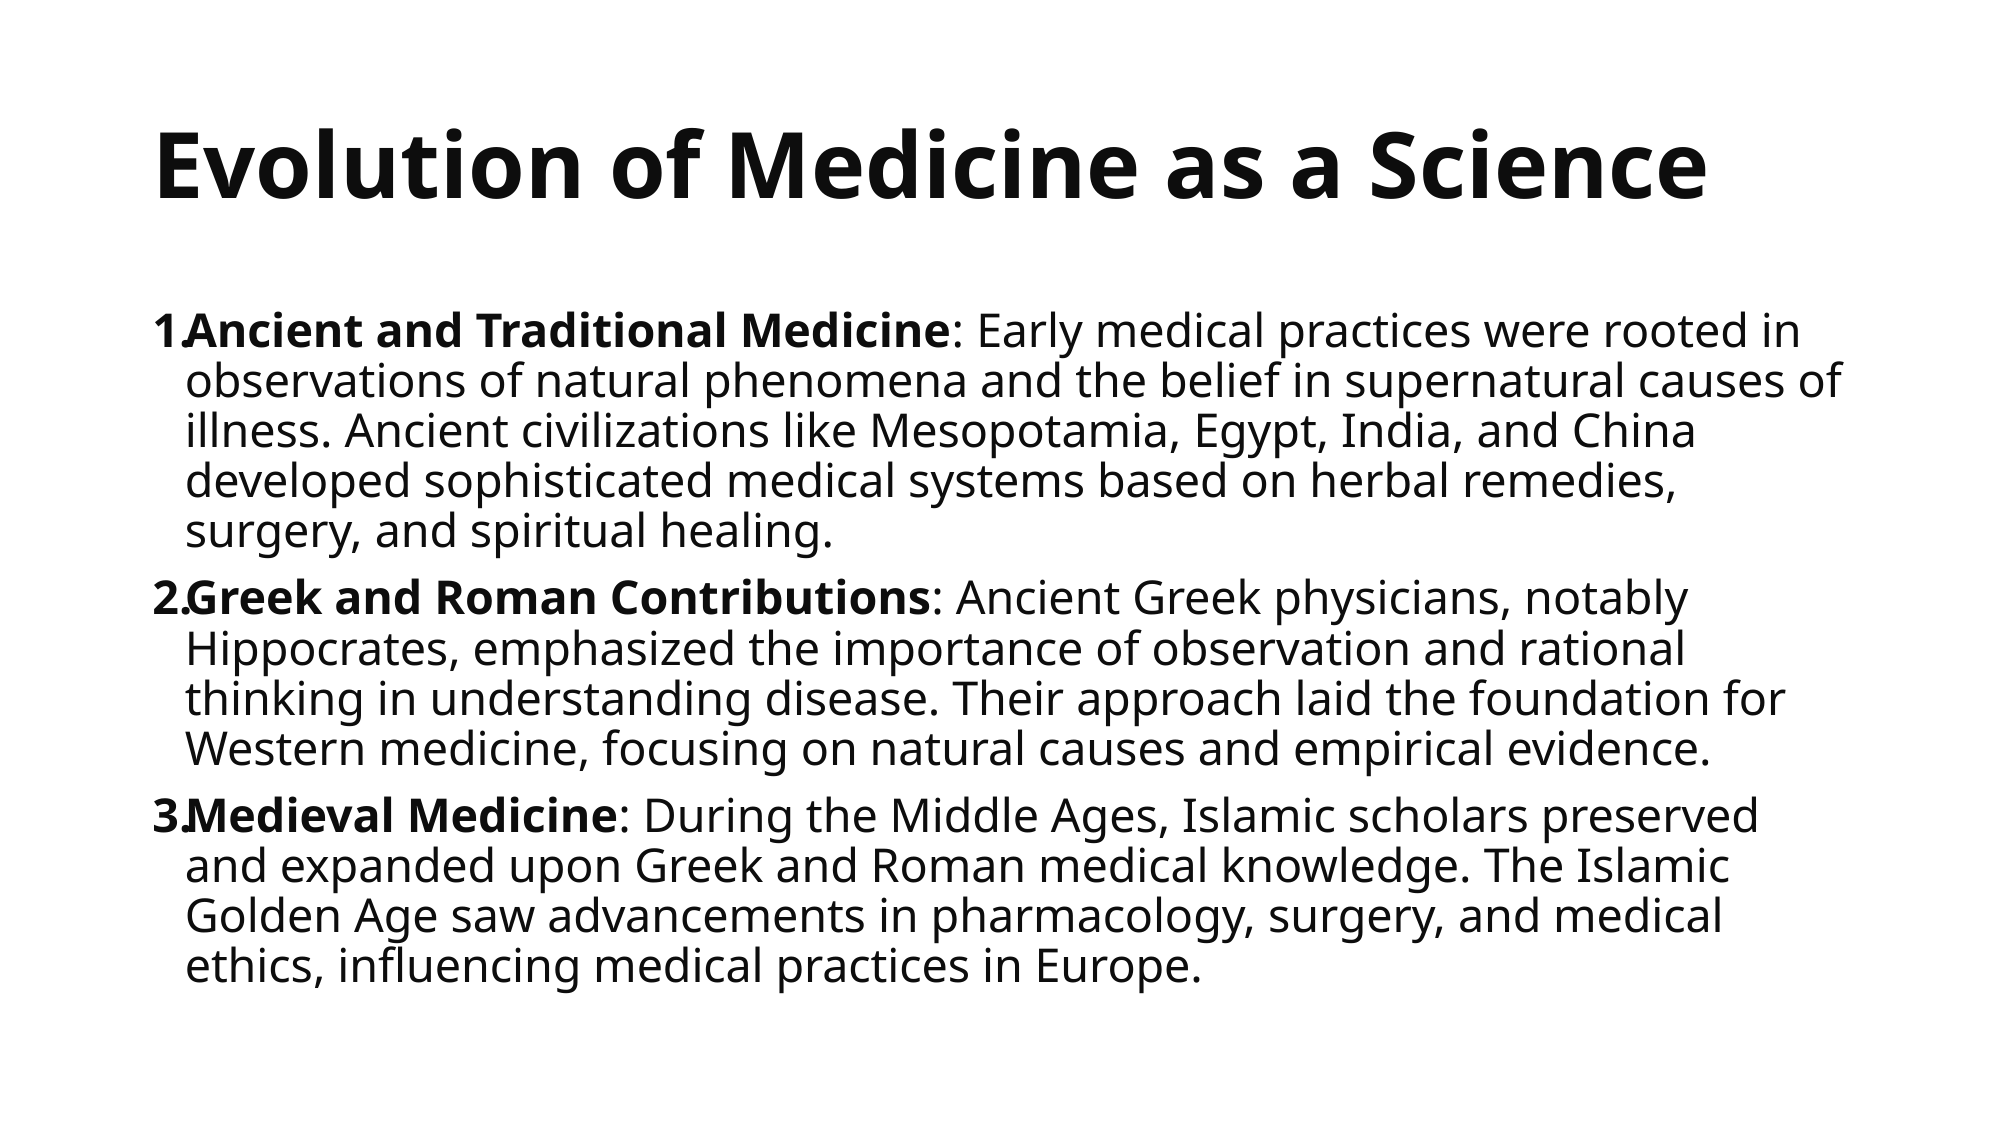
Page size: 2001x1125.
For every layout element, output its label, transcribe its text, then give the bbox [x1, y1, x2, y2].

list Ancient and Traditional Medicine: Early medical practices were rooted in observations of natural phenomena and the belief in supernatural causes of illness. Ancient civilizations like Mesopotamia, Egypt, India, and China developed sophisticated medical systems based on herbal remedies, surgery, and spiritual healing. Greek and Roman Contributions: Ancient Greek physicians, notably Hippocrates, emphasized the importance of observation and rational thinking in understanding disease. Their approach laid the foundation for Western medicine, focusing on natural causes and empirical evidence. Medieval Medicine: During the Middle Ages, Islamic scholars preserved and expanded upon Greek and Roman medical knowledge. The Islamic Golden Age saw advancements in pharmacology, surgery, and medical ethics, influencing medical practices in Europe. [137, 299, 1863, 1014]
title Evolution of Medicine as a Science [137, 59, 1863, 278]
